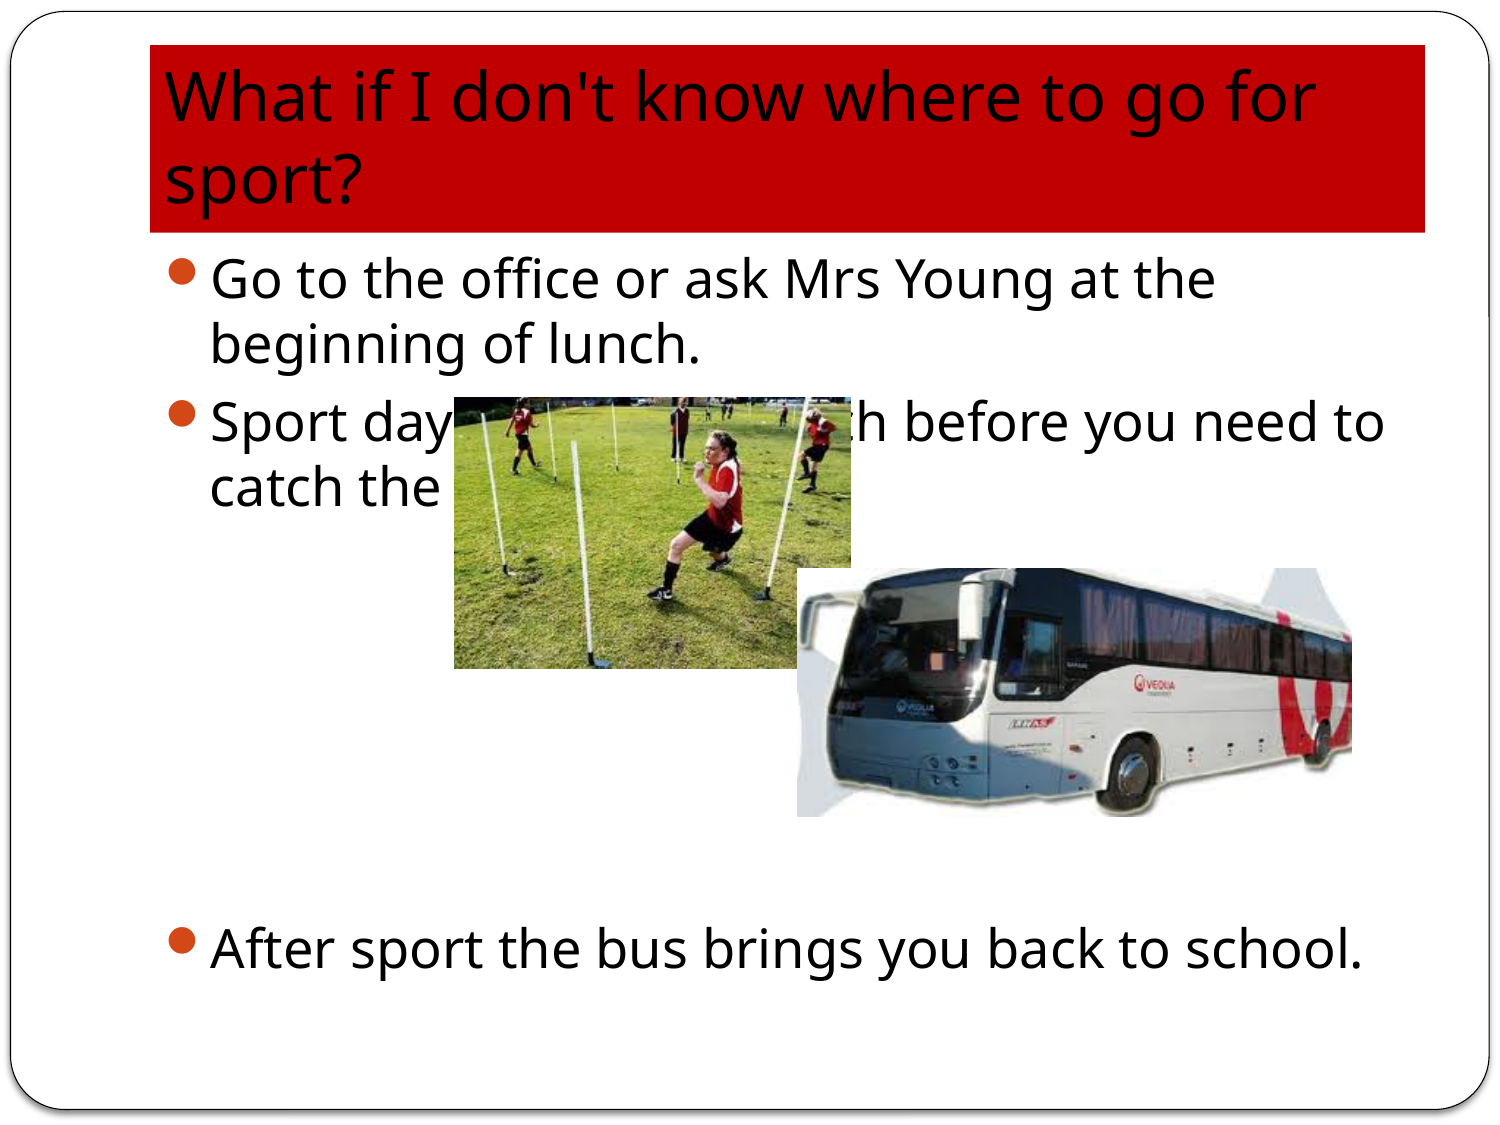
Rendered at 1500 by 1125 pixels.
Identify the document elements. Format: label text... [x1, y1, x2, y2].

title What if I don't know where to go for sport? [150, 45, 1425, 233]
list Go to the office or ask Mrs Young at the beginning of lunch. Sport day has only ½ lunch before you need to catch the bus to sport. After sport the bus brings you back to school. [150, 237, 1425, 988]
picture [454, 396, 1352, 817]
